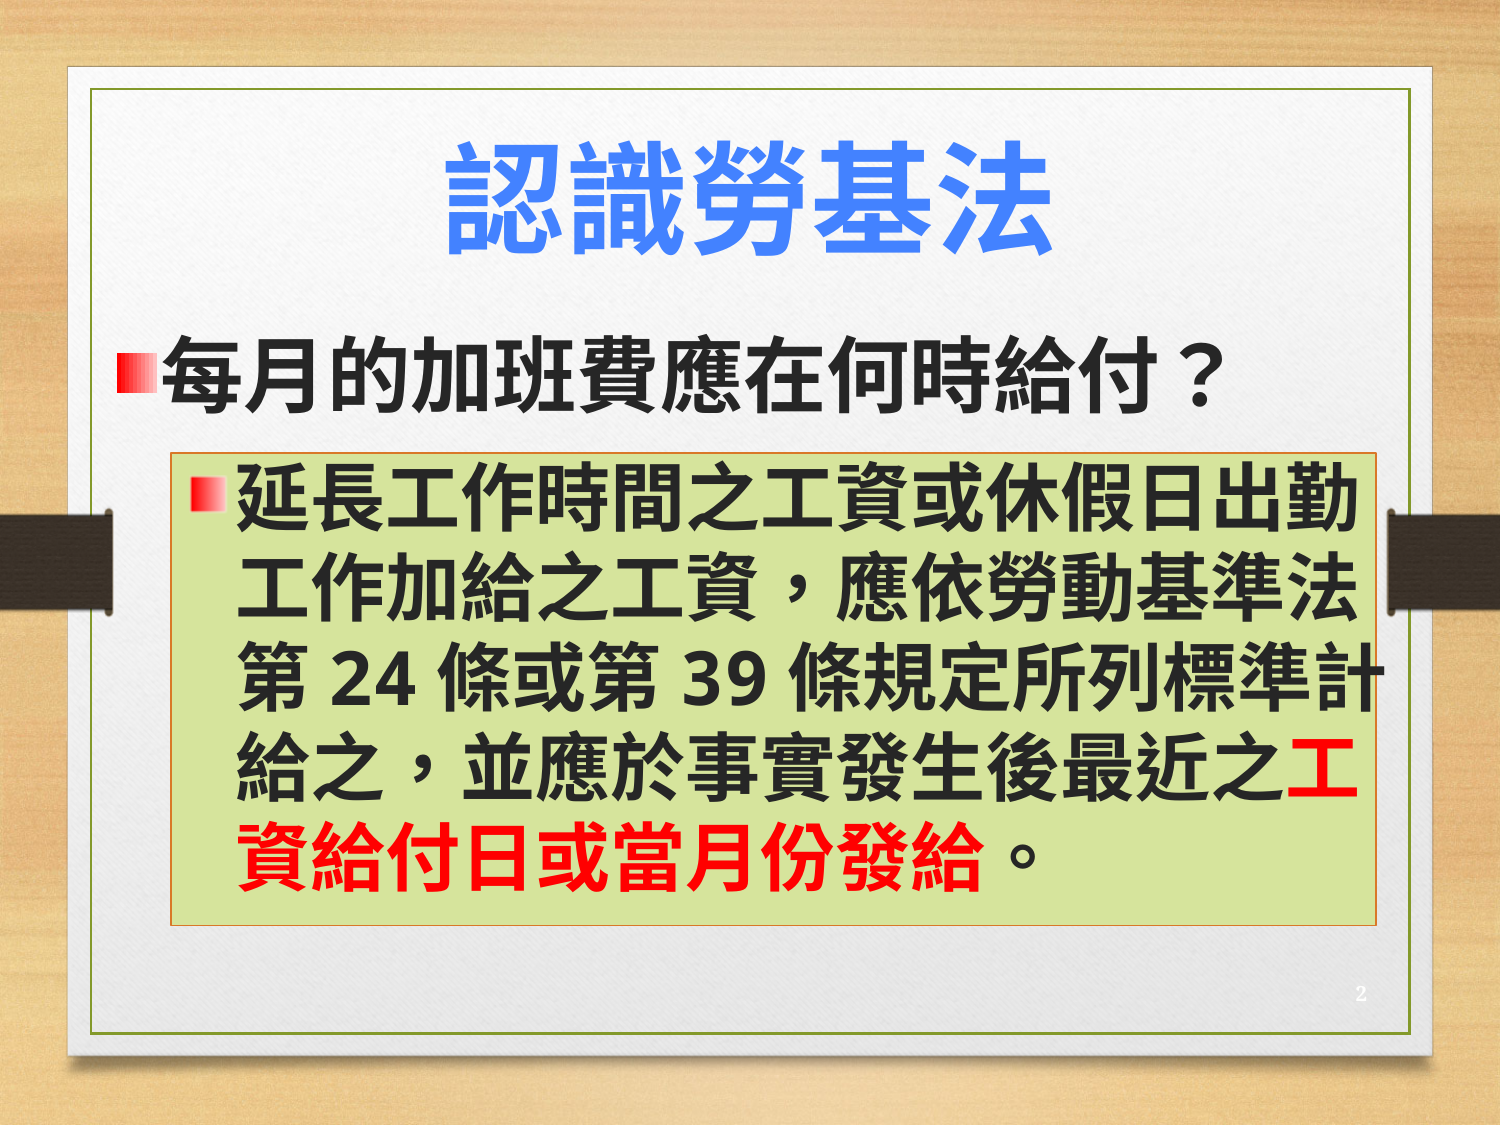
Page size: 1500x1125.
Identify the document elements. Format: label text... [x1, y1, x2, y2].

title 認識勞基法 [385, 113, 1115, 279]
footer 2 [1340, 952, 1404, 1035]
picture [0, 0, 1500, 1125]
list 每月的加班費應在何時給付？ 延長工作時間之工資或休假日出勤工作加給之工資，應依勞動基準法第24條或第39條規定所列標準計給之，並應於事實發生後最近之工資給付日或當月份發給。 [98, 315, 1450, 1034]
